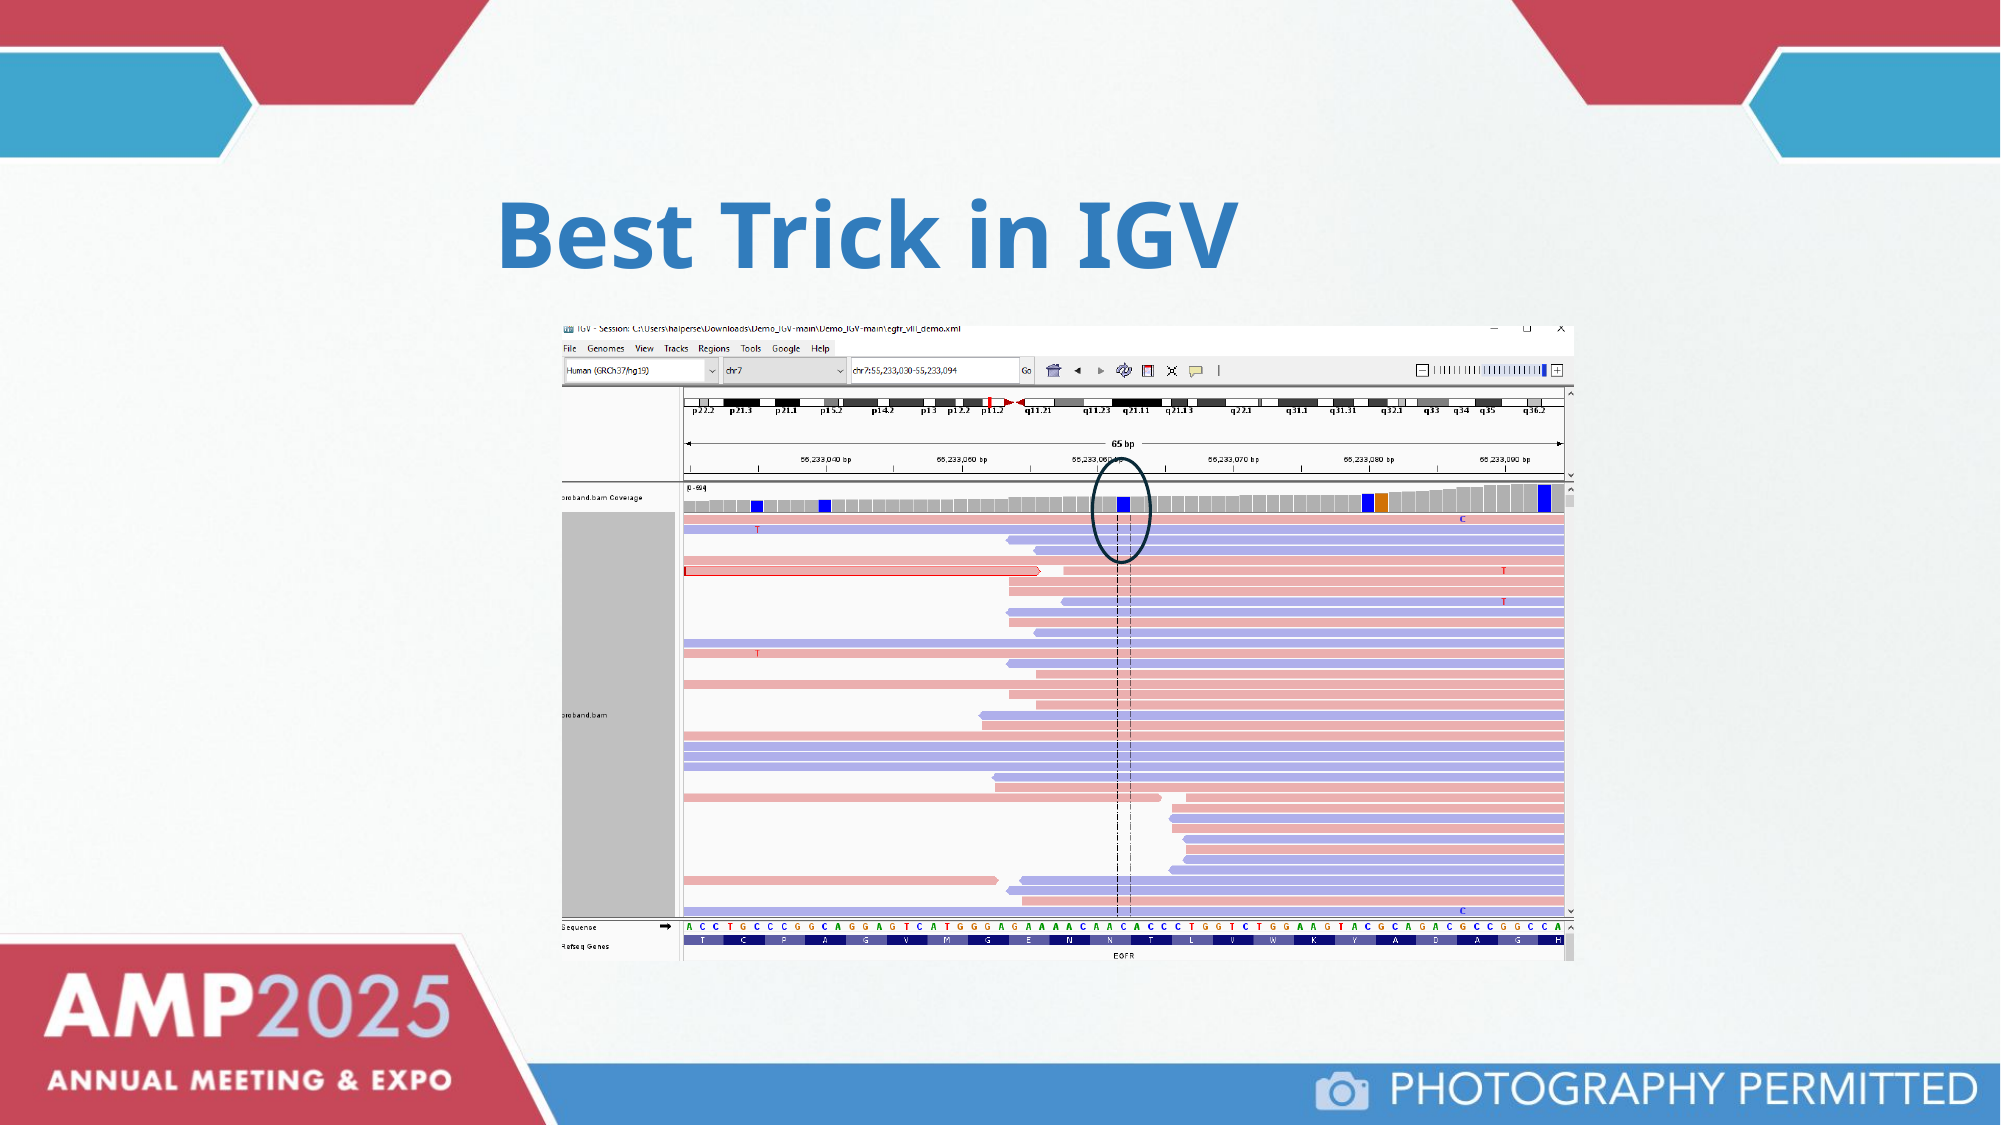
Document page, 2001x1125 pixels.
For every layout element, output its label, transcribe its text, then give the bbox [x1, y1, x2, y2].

picture [0, 0, 2001, 1125]
title Best Trick in IGV [137, 201, 1597, 296]
